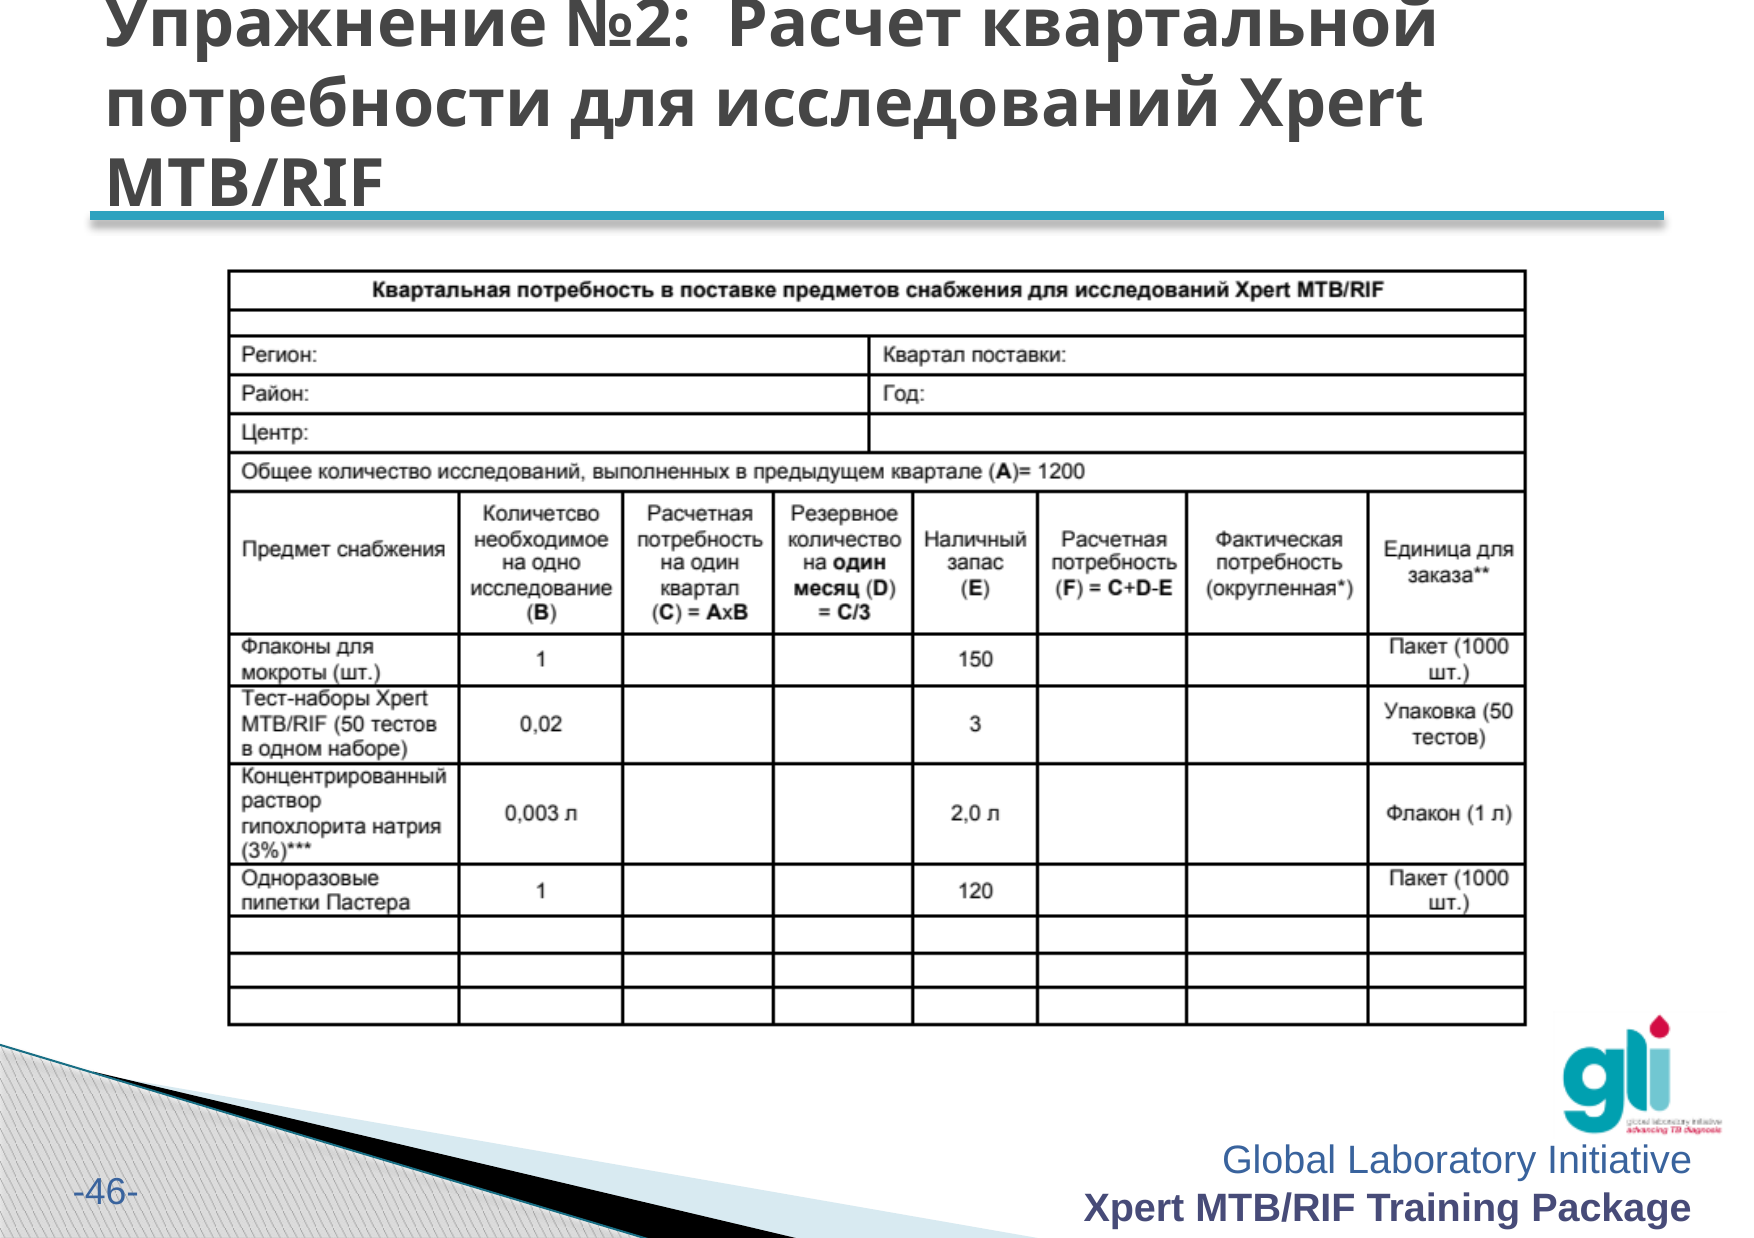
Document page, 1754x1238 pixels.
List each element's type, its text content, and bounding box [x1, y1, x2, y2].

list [179, 192, 1576, 1078]
picture [1553, 1011, 1727, 1139]
title Упражнение №2: Расчет квартальной потребности для исследований Xpert MTB/RIF [87, 16, 1666, 183]
